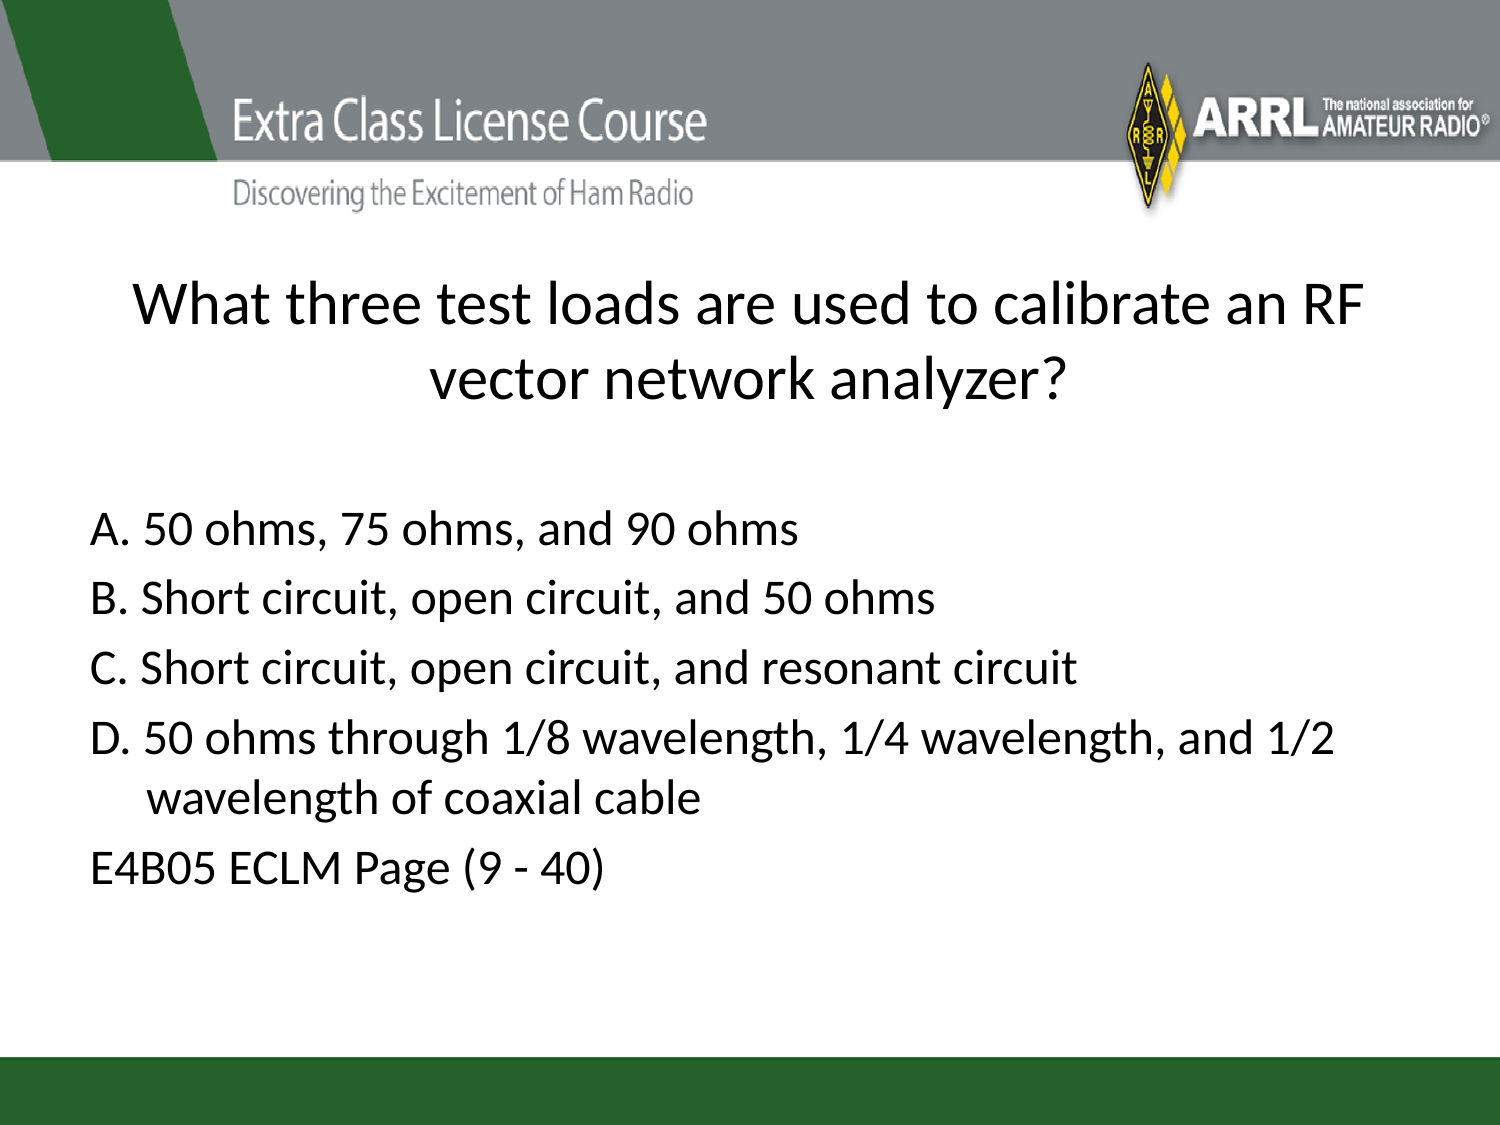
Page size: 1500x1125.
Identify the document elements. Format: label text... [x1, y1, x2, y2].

title What three test loads are used to calibrate an RF vector network analyzer? [75, 254, 1425, 435]
list A. 50 ohms, 75 ohms, and 90 ohms B. Short circuit, open circuit, and 50 ohms C. Short circuit, open circuit, and resonant circuit D. 50 ohms through 1/8 wavelength, 1/4 wavelength, and 1/2 wavelength of coaxial cable E4B05 ECLM Page (9 - 40) [75, 487, 1425, 1005]
picture [0, 0, 1500, 1125]
